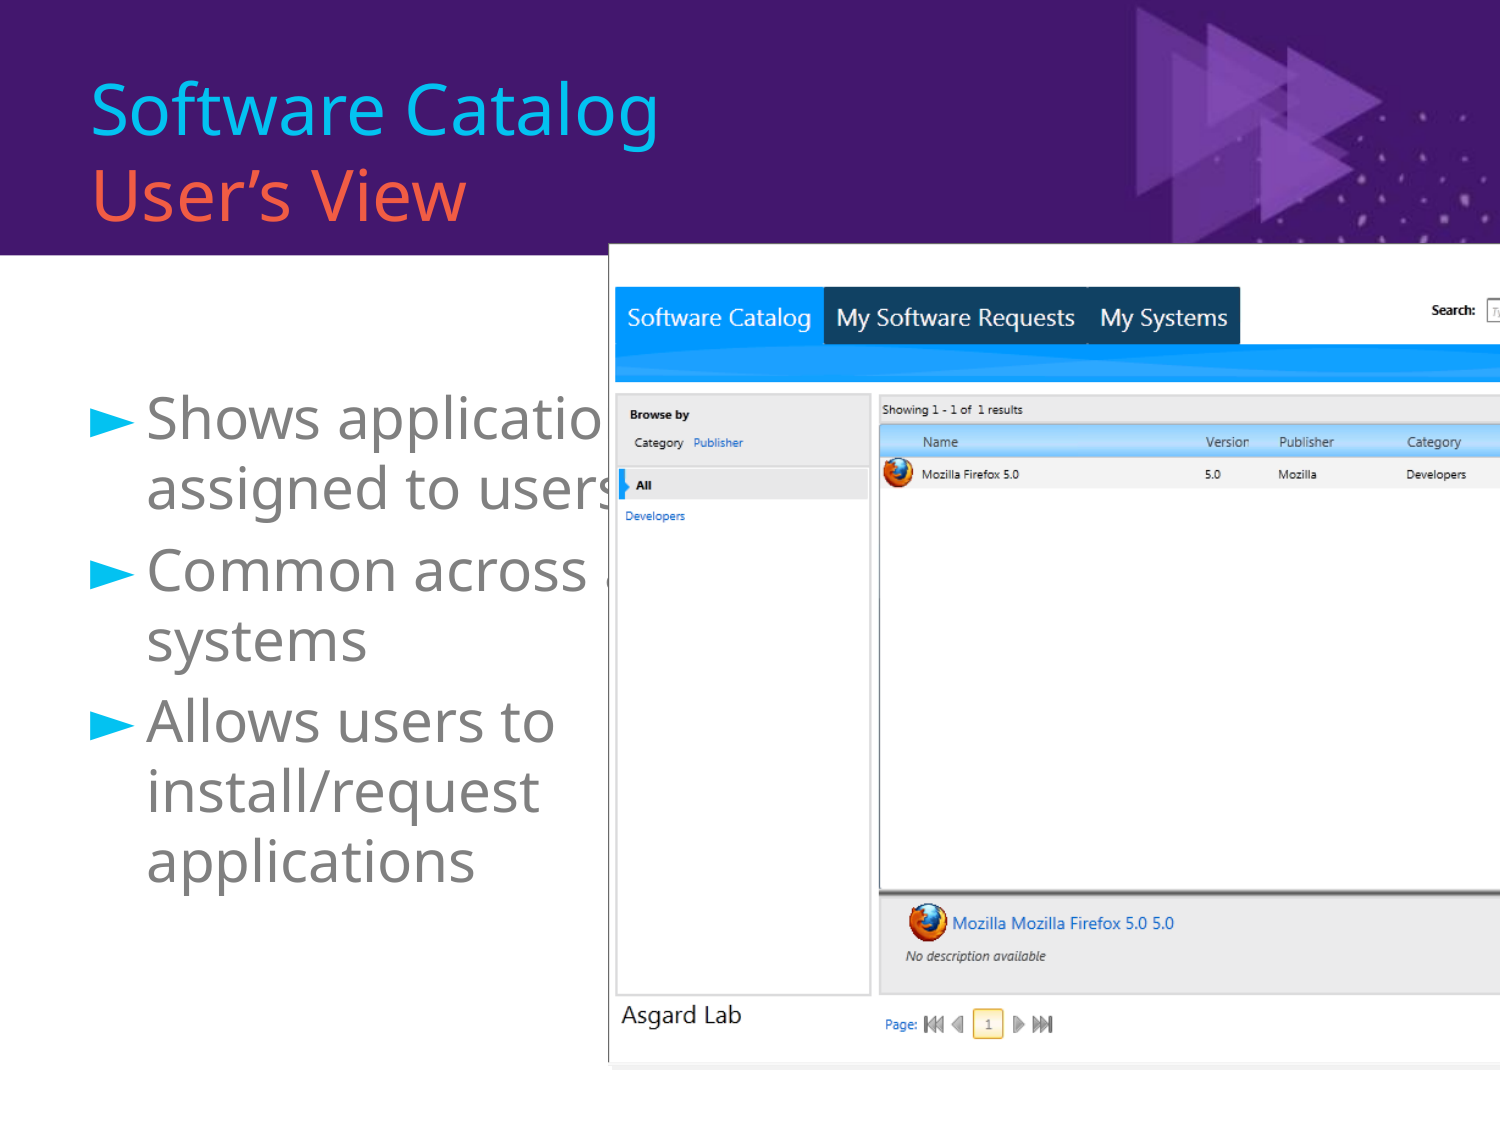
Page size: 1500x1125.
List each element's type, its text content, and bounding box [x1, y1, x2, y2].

picture [0, 0, 1500, 1066]
list Shows applications assigned to users Common across all systems Allows users to install/request applications [75, 373, 602, 1005]
title Software Catalog User’s View [75, 56, 1425, 244]
